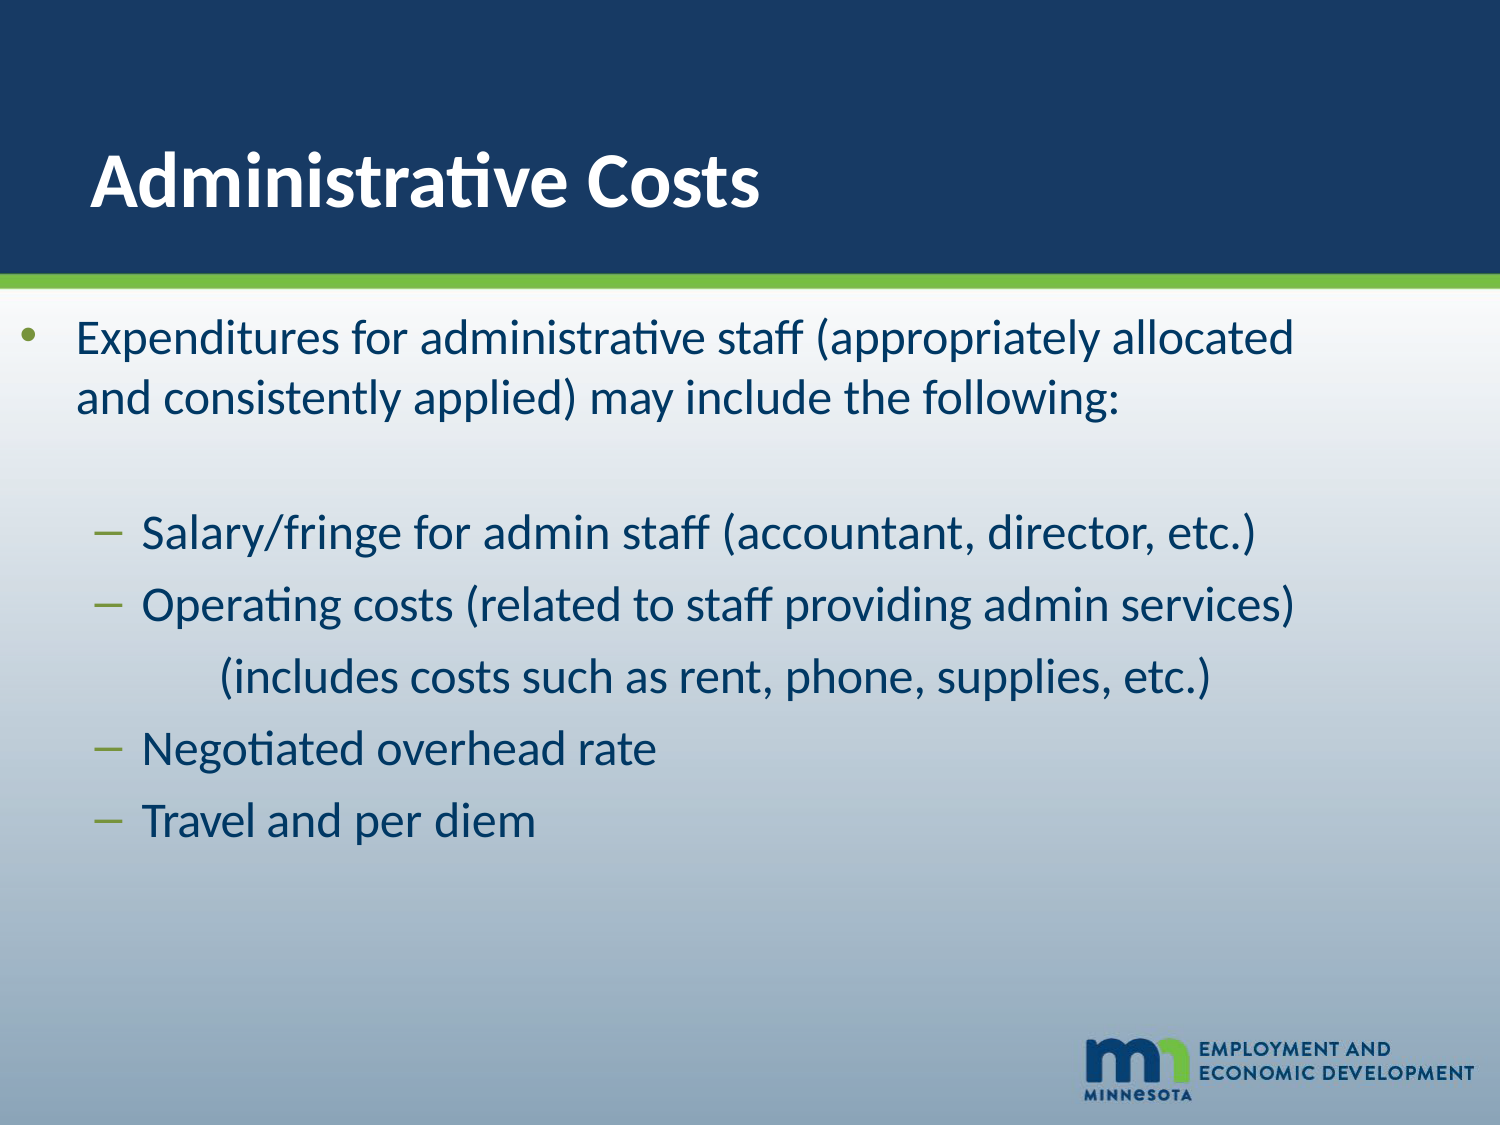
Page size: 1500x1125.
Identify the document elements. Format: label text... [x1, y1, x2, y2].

title Administrative Costs [87, 126, 767, 302]
picture [0, 0, 1500, 1125]
text_box Expenditures for administrative staff (appropriately allocated and consistently applied) may include the following: Salary/fringe for admin staff (accountant, director, etc.) Operating costs (related to staff providing admin services) (includes costs such as rent, phone, supplies, etc.) Negotiated overhead rate Travel and per diem [17, 302, 1311, 848]
